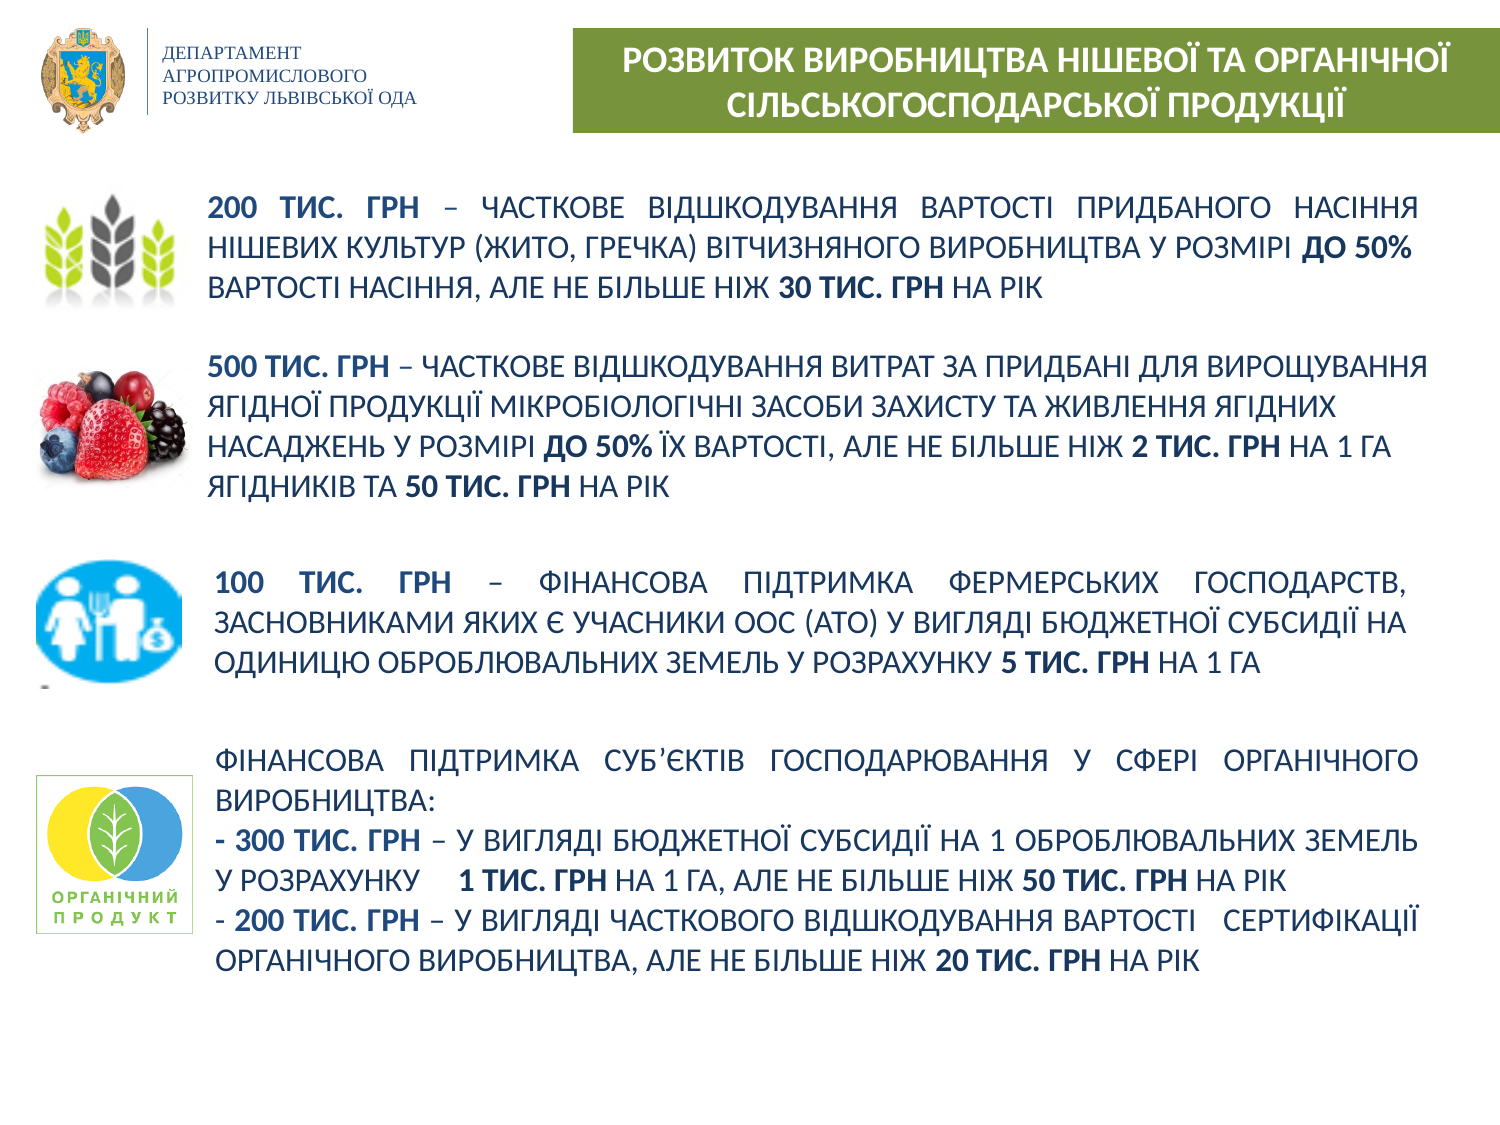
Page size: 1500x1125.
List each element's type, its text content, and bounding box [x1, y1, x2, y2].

text_box РОЗВИТОК ВИРОБНИЦТВА НІШЕВОЇ ТА ОРГАНІЧНОЇ СІЛЬСЬКОГОСПОДАРСЬКОЇ ПРОДУКЦІЇ [1090, 28, 1500, 133]
text_box 100 ТИС. ГРН – ФІНАНСОВА ПІДТРИМКА ФЕРМЕРСЬКИХ ГОСПОДАРСТВ, ЗАСНОВНИКАМИ ЯКИХ Є УЧАСНИКИ ООС (АТО) У ВИГЛЯДІ БЮДЖЕТНОЇ СУБСИДІЇ НА ОДИНИЦЮ ОБРОБЛЮВАЛЬНИХ ЗЕМЕЛЬ У РОЗРАХУНКУ 5 ТИС. ГРН НА 1 ГА [199, 552, 1424, 688]
text_box ФІНАНСОВА ПІДТРИМКА СУБ’ЄКТІВ ГОСПОДАРЮВАННЯ У СФЕРІ ОРГАНІЧНОГО ВИРОБНИЦТВА: - 300 ТИС. ГРН – У ВИГЛЯДІ БЮДЖЕТНОЇ СУБСИДІЇ НА 1 ОБРОБЛЮВАЛЬНИХ ЗЕМЕЛЬ У РОЗРАХУНКУ 1 ТИС. ГРН НА 1 ГА, АЛЕ НЕ БІЛЬШЕ НІЖ 50 ТИС. ГРН НА РІК - 200 ТИС. ГРН – У ВИГЛЯДІ ЧАСТКОВОГО ВІДШКОДУВАННЯ ВАРТОСТІ СЕРТИФІКАЦІЇ ОРГАНІЧНОГО ВИРОБНИЦТВА, АЛЕ НЕ БІЛЬШЕ НІЖ 20 ТИС. ГРН НА РІК [200, 730, 1435, 985]
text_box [41, 27, 1089, 135]
picture [31, 366, 193, 489]
picture [35, 638, 182, 690]
picture [17, 184, 211, 328]
text_box 500 ТИС. ГРН – ЧАСТКОВЕ ВІДШКОДУВАННЯ ВИТРАТ ЗА ПРИДБАНІ ДЛЯ ВИРОЩУВАННЯ ЯГІДНОЇ ПРОДУКЦІЇ МІКРОБІОЛОГІЧНІ ЗАСОБИ ЗАХИСТУ ТА ЖИВЛЕННЯ ЯГІДНИХ НАСАДЖЕНЬ У РОЗМІРІ ДО 50% ЇХ ВАРТОСТІ, АЛЕ НЕ БІЛЬШЕ НІЖ 2 ТИС. ГРН НА 1 ГА ЯГІДНИКІВ ТА 50 ТИС. ГРН НА РІК [192, 336, 1458, 512]
text_box 200 ТИС. ГРН – ЧАСТКОВЕ ВІДШКОДУВАННЯ ВАРТОСТІ ПРИДБАНОГО НАСІННЯ НІШЕВИХ КУЛЬТУР (ЖИТО, ГРЕЧКА) ВІТЧИЗНЯНОГО ВИРОБНИЦТВА У РОЗМІРІ ДО 50% ВАРТОСТІ НАСІННЯ, АЛЕ НЕ БІЛЬШЕ НІЖ 30 ТИС. ГРН НА РІК [192, 177, 1436, 313]
picture [35, 558, 182, 661]
picture [35, 774, 193, 934]
